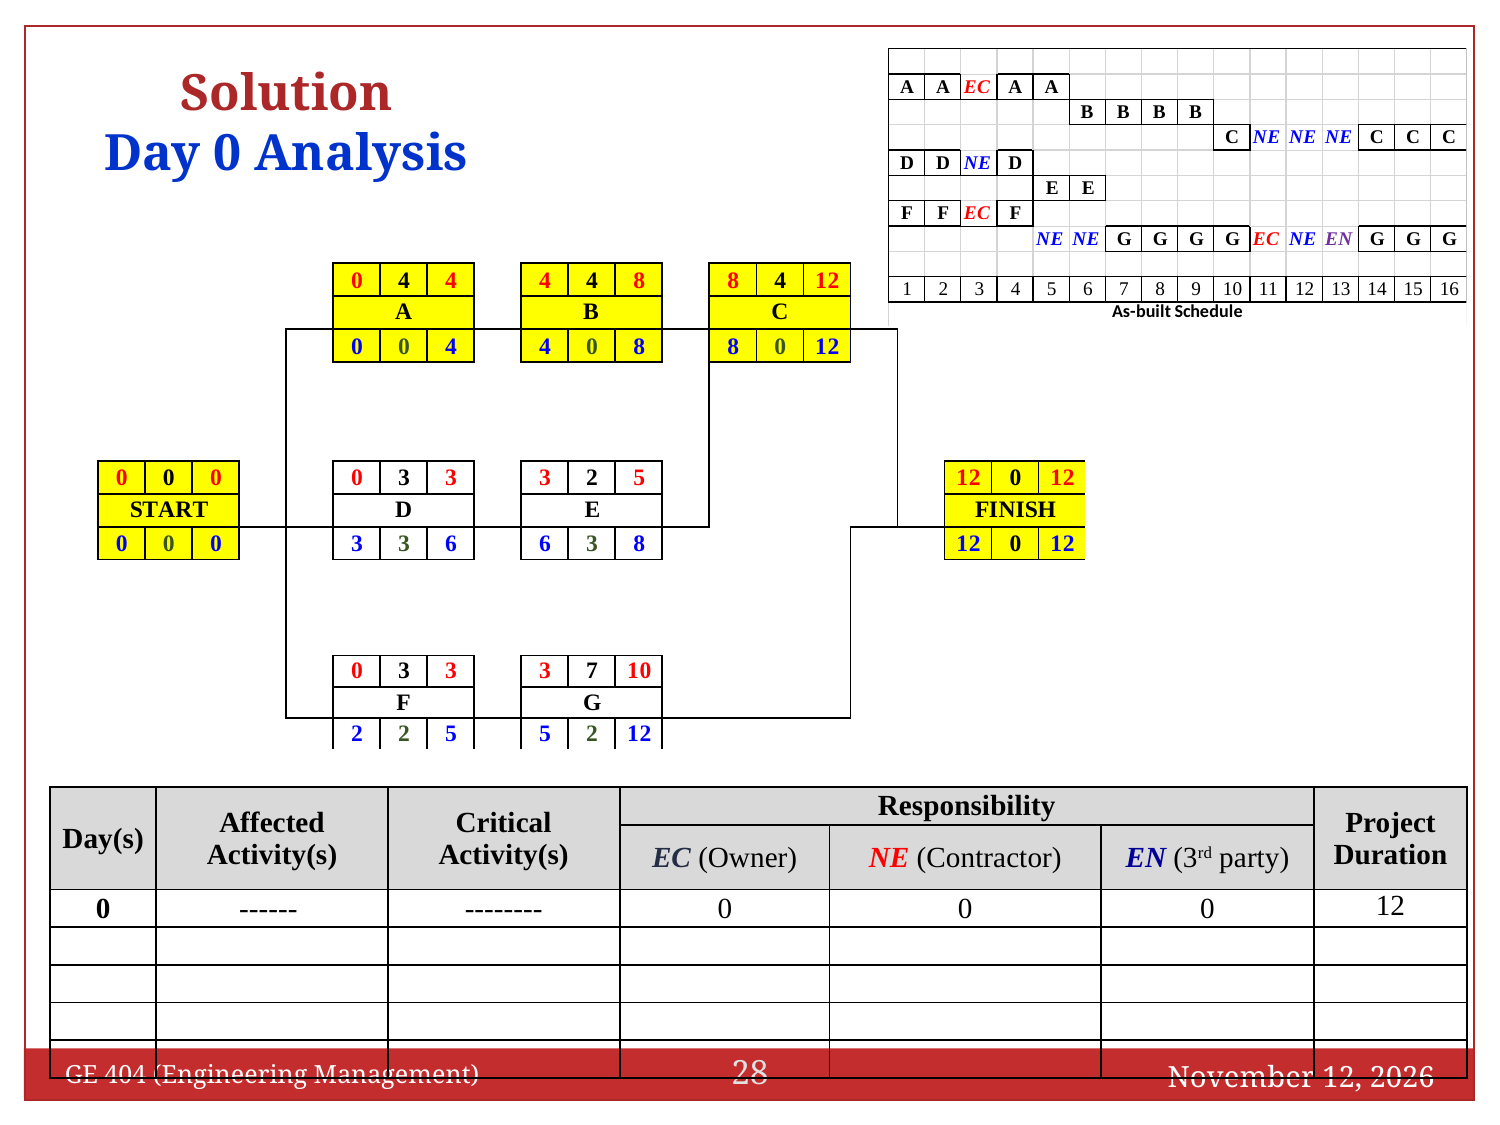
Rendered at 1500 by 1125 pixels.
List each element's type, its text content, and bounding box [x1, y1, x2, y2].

table_cell [830, 966, 1100, 1002]
table_cell [621, 1003, 829, 1039]
table_header Critical Activity(s) [389, 788, 619, 889]
table_header Project Duration [1315, 788, 1466, 889]
table_cell [621, 966, 829, 1002]
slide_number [950, 1079, 1450, 1111]
table_cell [1102, 966, 1313, 1002]
table_cell [1315, 928, 1466, 964]
table_cell NE (Contractor) [830, 826, 1100, 889]
title Solution Day 0 Analysis [50, 63, 523, 188]
table_cell [51, 966, 155, 1002]
table_cell [157, 928, 387, 964]
table_cell [389, 928, 619, 964]
table_cell -------- [389, 890, 619, 926]
table_cell [389, 1041, 619, 1077]
table_cell [830, 1003, 1100, 1039]
table_cell 0 [1102, 890, 1313, 926]
footer GE 404 (Engineering Management) [50, 1079, 638, 1112]
table_cell ------ [157, 890, 387, 926]
table_cell [1315, 1003, 1466, 1039]
table_cell [1315, 1041, 1466, 1077]
table_cell [1102, 1003, 1313, 1039]
table_cell [621, 928, 829, 964]
table_cell 0 [51, 890, 155, 926]
table_cell [830, 928, 1100, 964]
table_header Affected Activity(s) [157, 788, 387, 889]
table_cell [157, 1003, 387, 1039]
table_cell [389, 1003, 619, 1039]
table_cell [830, 1041, 1100, 1077]
table_cell EC (Owner) [621, 826, 829, 889]
table_cell [157, 966, 387, 1002]
table_cell [389, 966, 619, 1002]
table_cell 12 [1315, 890, 1466, 926]
table_cell [51, 928, 155, 964]
table_cell [157, 1041, 387, 1077]
table_cell [1315, 966, 1466, 1002]
table_cell 0 [830, 890, 1100, 926]
table_cell [51, 1041, 155, 1077]
table_cell [1102, 1041, 1313, 1077]
table_header Day(s) [51, 788, 155, 889]
table_cell [51, 1003, 155, 1039]
table_header Responsibility [621, 788, 1313, 824]
picture [49, 47, 1468, 751]
slide_number 28 [699, 1079, 800, 1110]
table_cell EN (3rd party) [1102, 826, 1313, 889]
table_cell [621, 1041, 829, 1077]
table_cell [1102, 928, 1313, 964]
table_cell 0 [621, 890, 829, 926]
